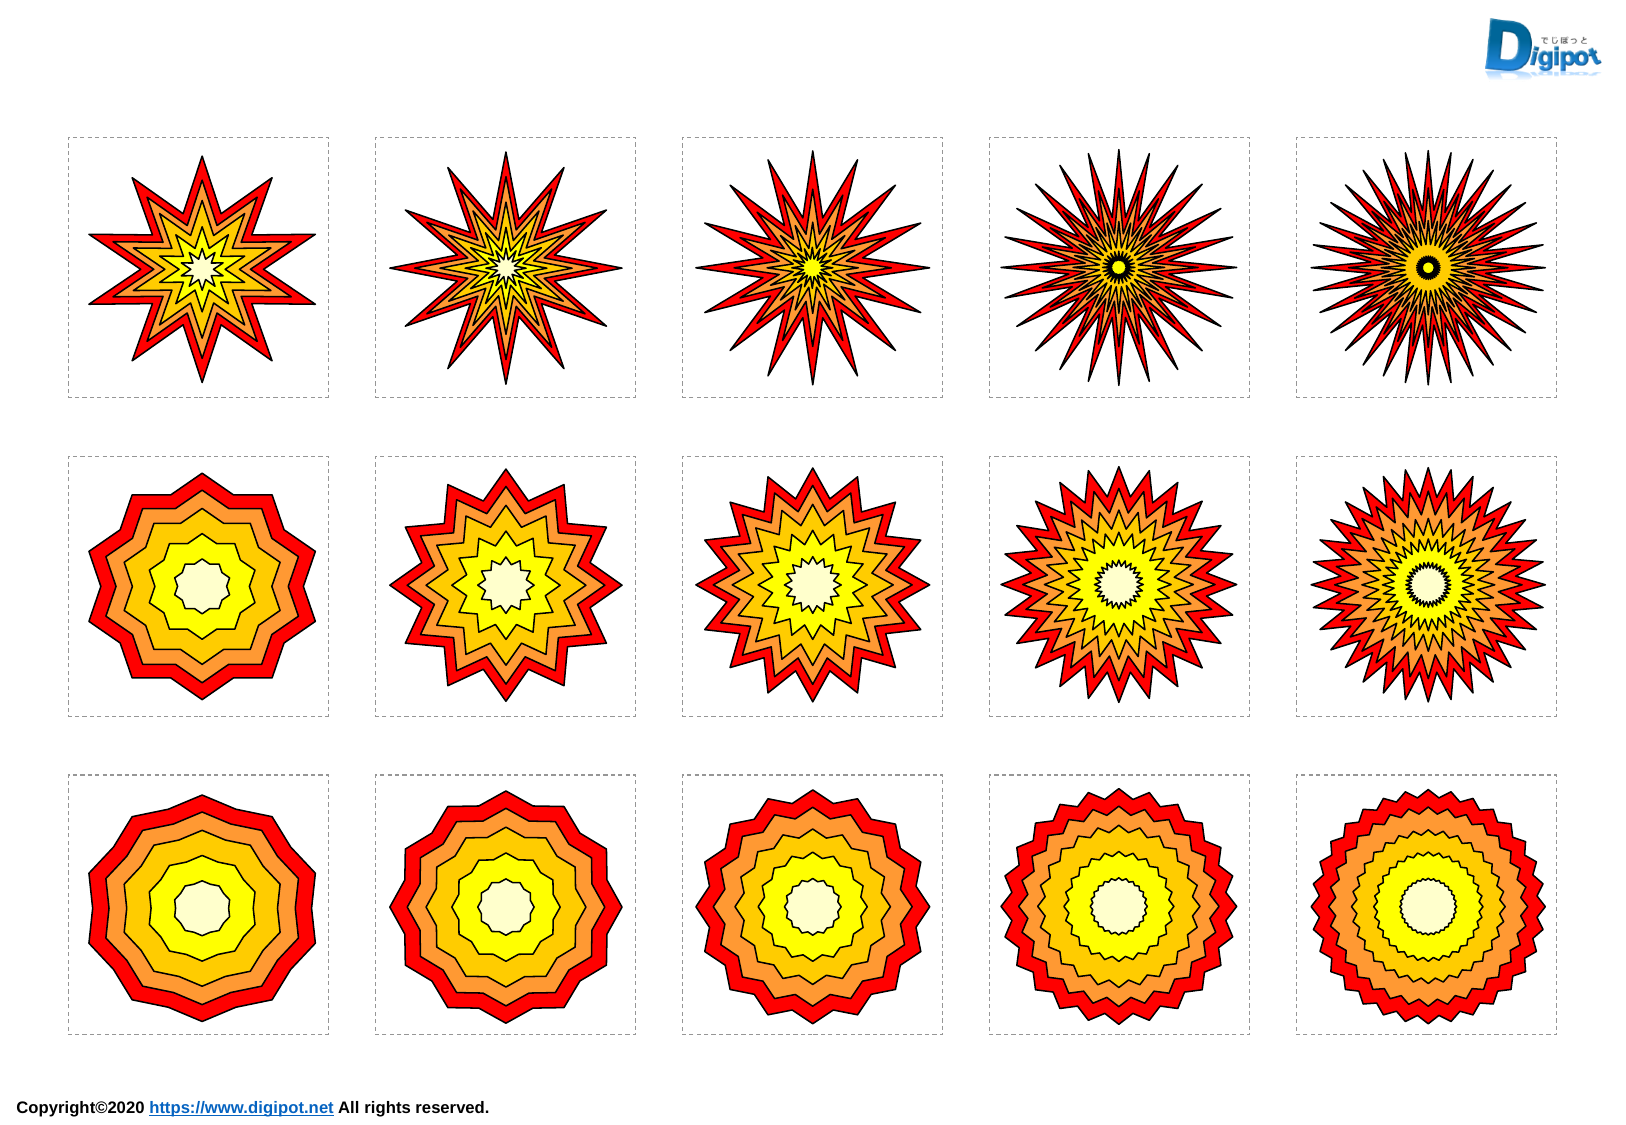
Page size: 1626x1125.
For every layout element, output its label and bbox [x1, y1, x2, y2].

text_box [695, 467, 930, 702]
text_box [1001, 466, 1237, 703]
text_box [695, 789, 930, 1024]
text_box [695, 150, 930, 385]
text_box [1311, 467, 1546, 702]
text_box [1311, 789, 1546, 1024]
text_box [88, 156, 316, 383]
text_box [1001, 788, 1237, 1025]
text_box [1001, 149, 1237, 386]
picture [1485, 18, 1602, 82]
text_box [1311, 150, 1546, 385]
text_box [88, 473, 316, 700]
text_box [389, 790, 623, 1024]
text_box [88, 795, 316, 1022]
text_box [389, 469, 623, 702]
text_box [389, 151, 623, 385]
